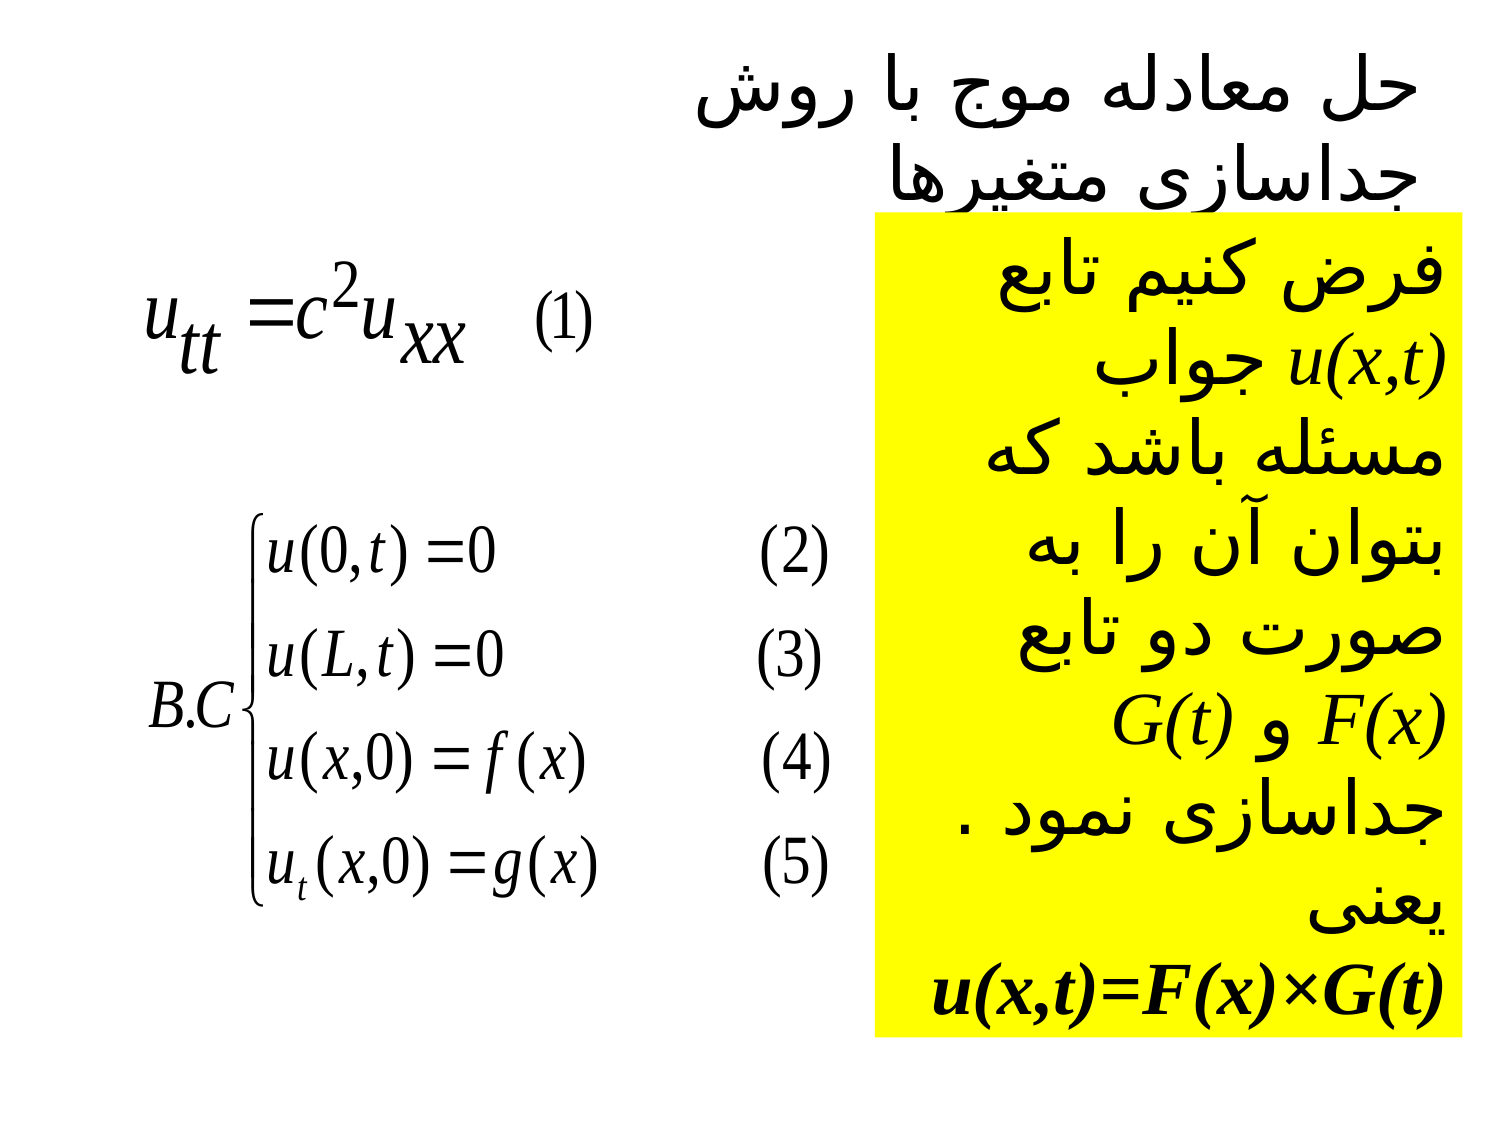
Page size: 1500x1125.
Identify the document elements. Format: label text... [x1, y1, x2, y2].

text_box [137, 237, 845, 924]
title حل معادله موج با روش جداسازی متغیرها [474, 62, 1438, 188]
text_box فرض کنیم تابع u(x,t) جواب مسئله باشد که بتوان آن را به صورت دو تابع F(x) و G(t) جداسازی نمود . یعنی u(x,t)=F(x)×G(t) [874, 212, 1463, 1038]
